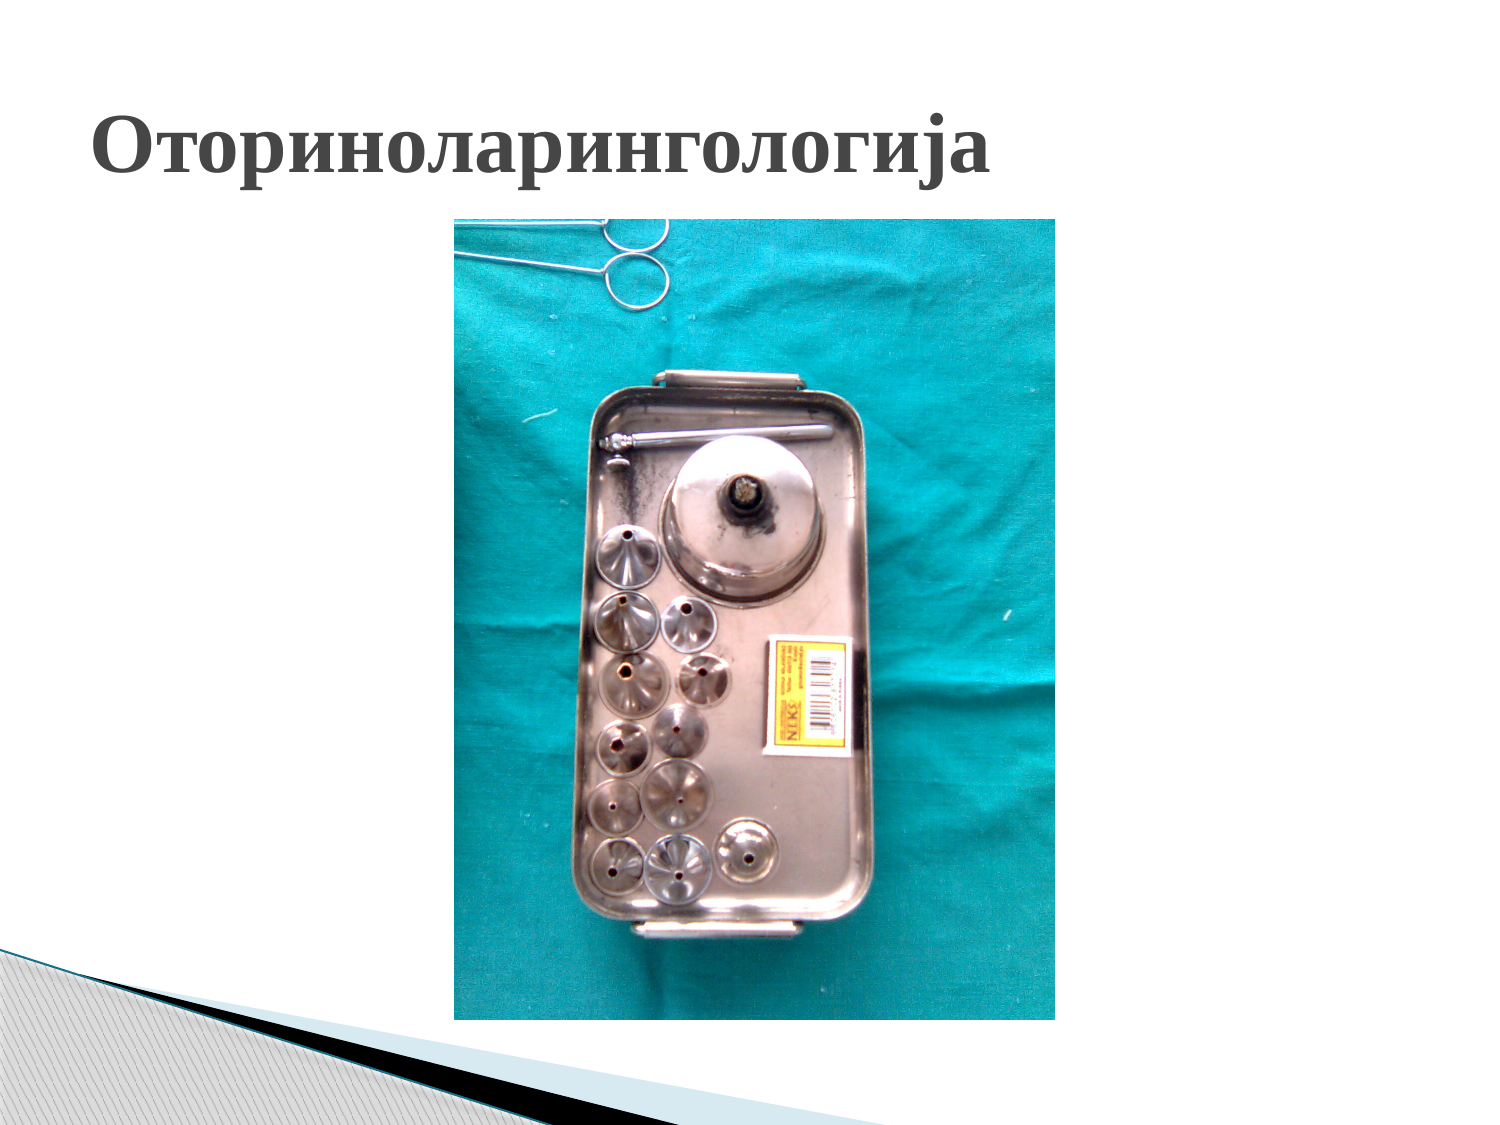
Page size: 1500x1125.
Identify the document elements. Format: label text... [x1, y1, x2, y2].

title Оториноларингологија [75, 45, 1425, 233]
picture [454, 219, 1055, 1021]
